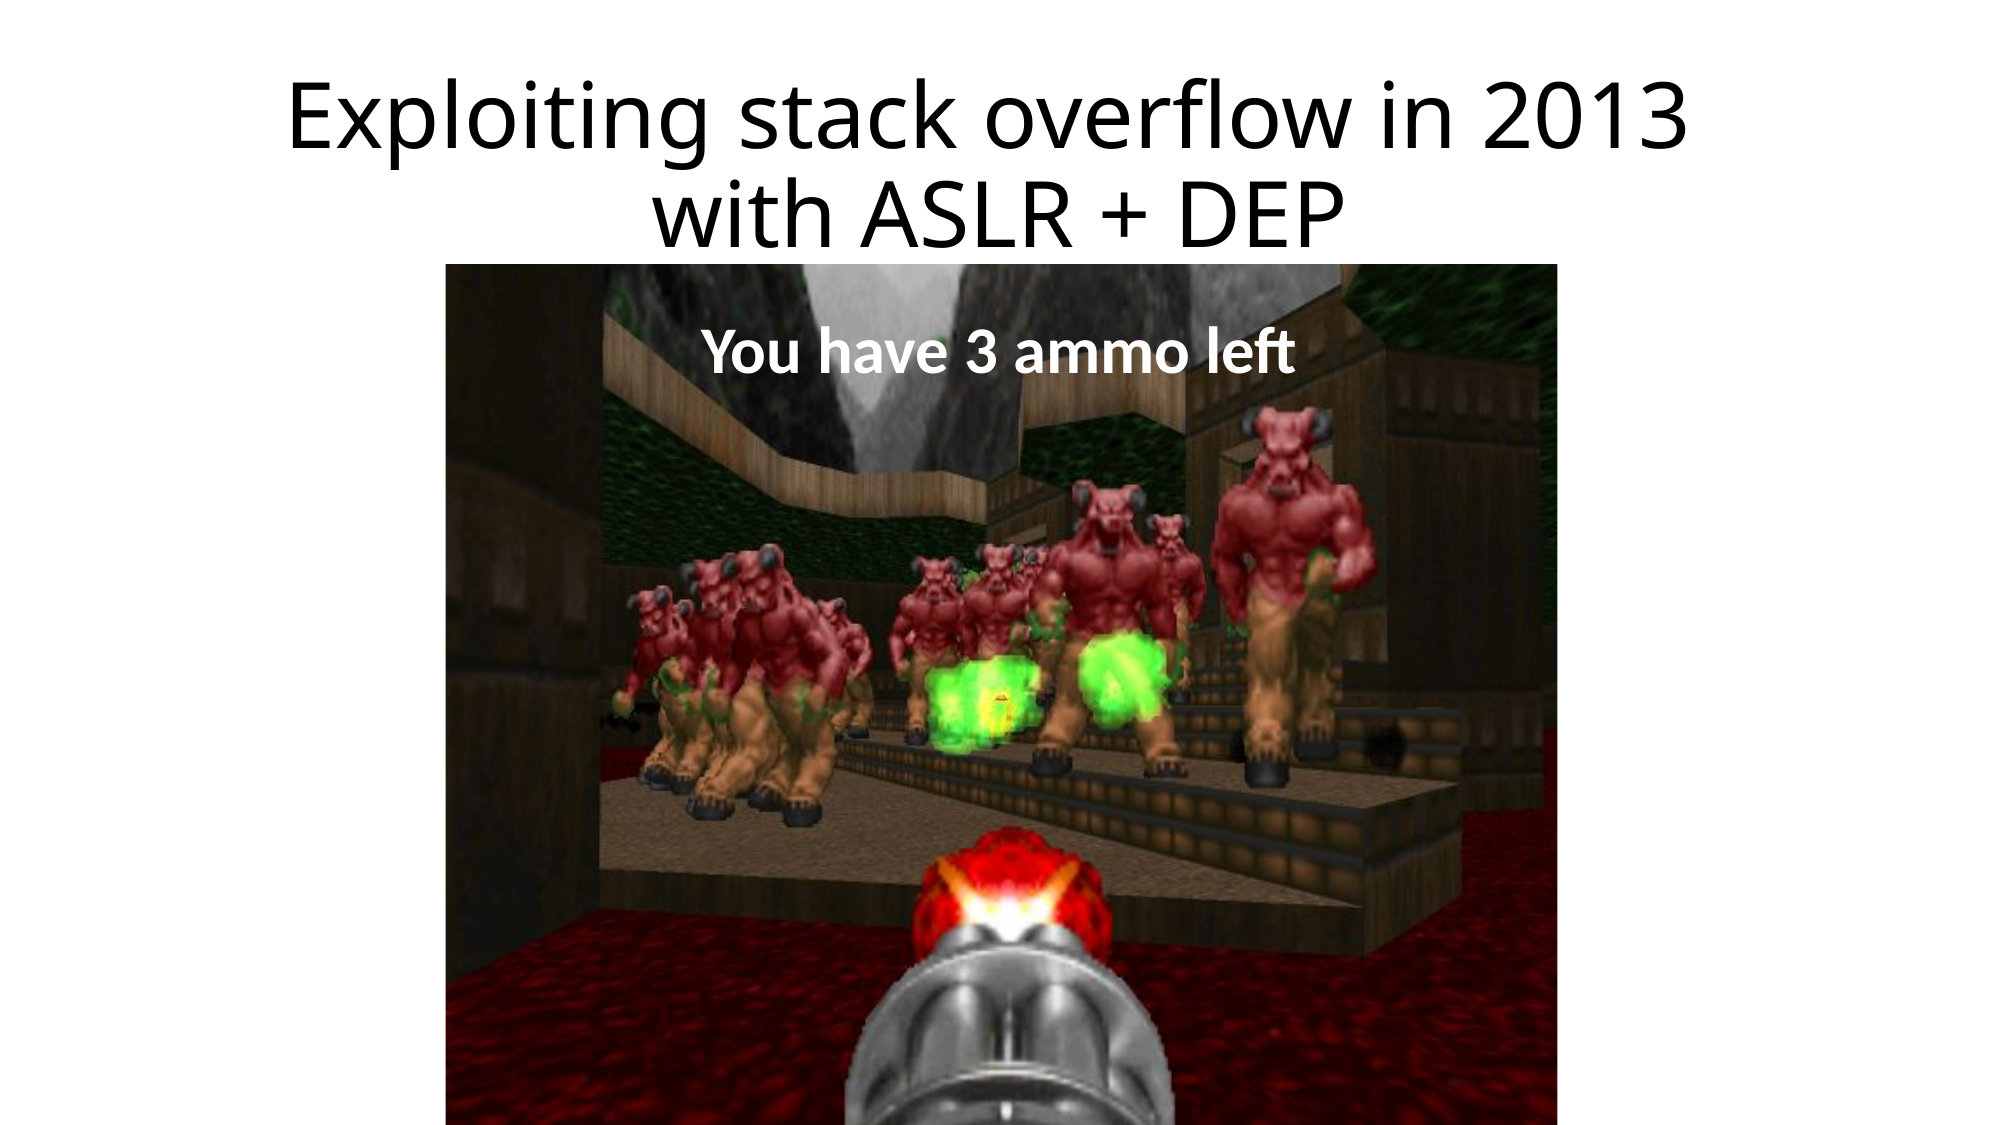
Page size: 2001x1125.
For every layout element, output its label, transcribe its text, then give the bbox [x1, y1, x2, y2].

title Exploiting stack overflow in 2013 with ASLR + DEP [137, 59, 1863, 278]
picture [445, 264, 1558, 1125]
